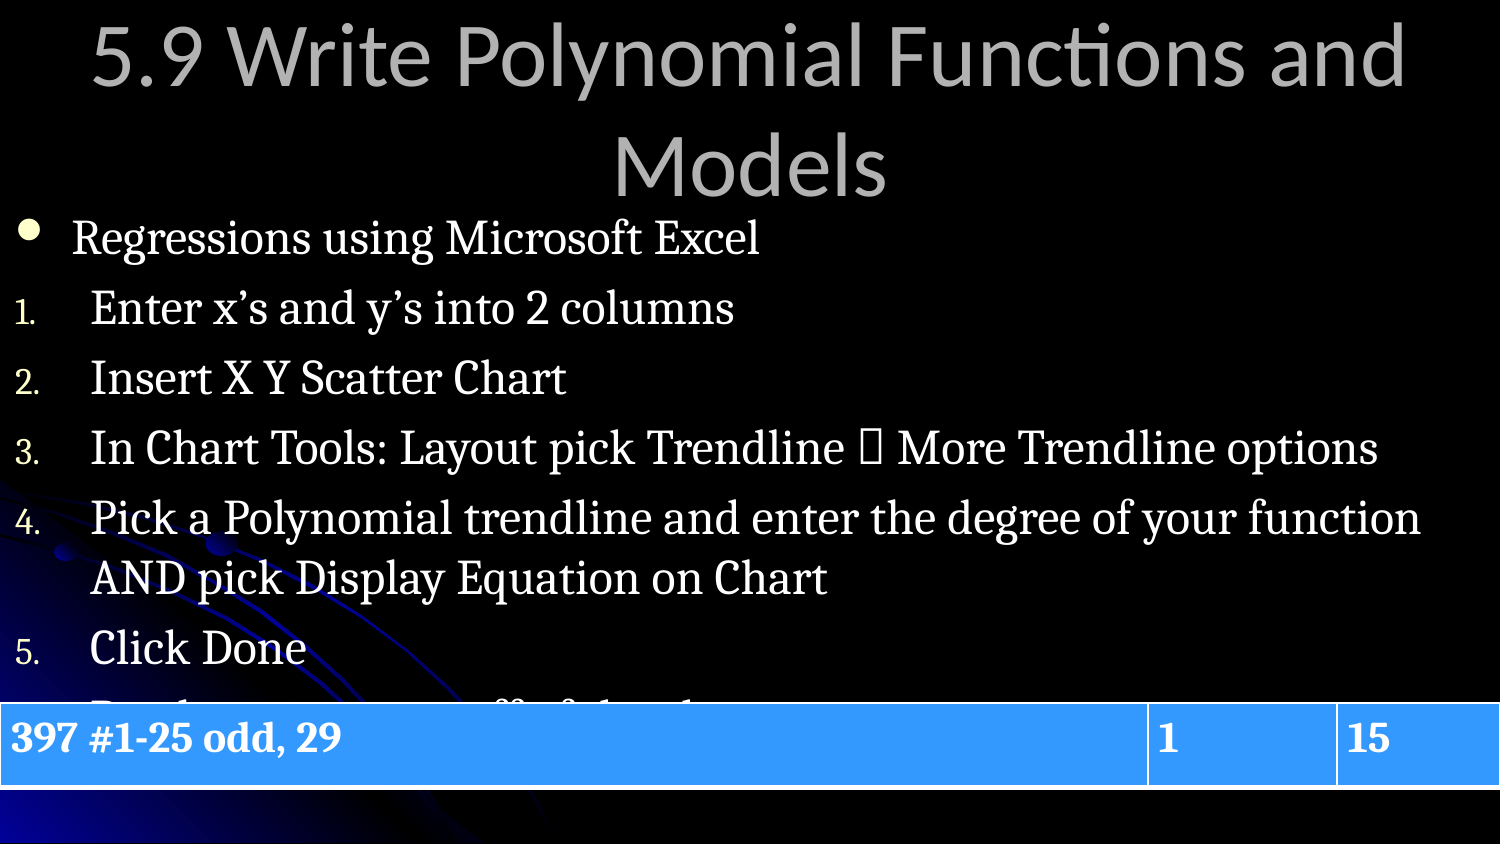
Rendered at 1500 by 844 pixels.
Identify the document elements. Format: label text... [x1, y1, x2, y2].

list Regressions using Microsoft Excel Enter x’s and y’s into 2 columns Insert X Y Scatter Chart In Chart Tools: Layout pick Trendline  More Trendline options Pick a Polynomial trendline and enter the degree of your function AND pick Display Equation on Chart Click Done Read your answer off of the chart. [0, 196, 1500, 702]
table_header 1 [1149, 704, 1336, 785]
title 5.9 Write Polynomial Functions and Models [0, 33, 1500, 175]
table_header 397 #1-25 odd, 29 [1, 704, 1147, 785]
table_header 15 [1338, 704, 1499, 785]
